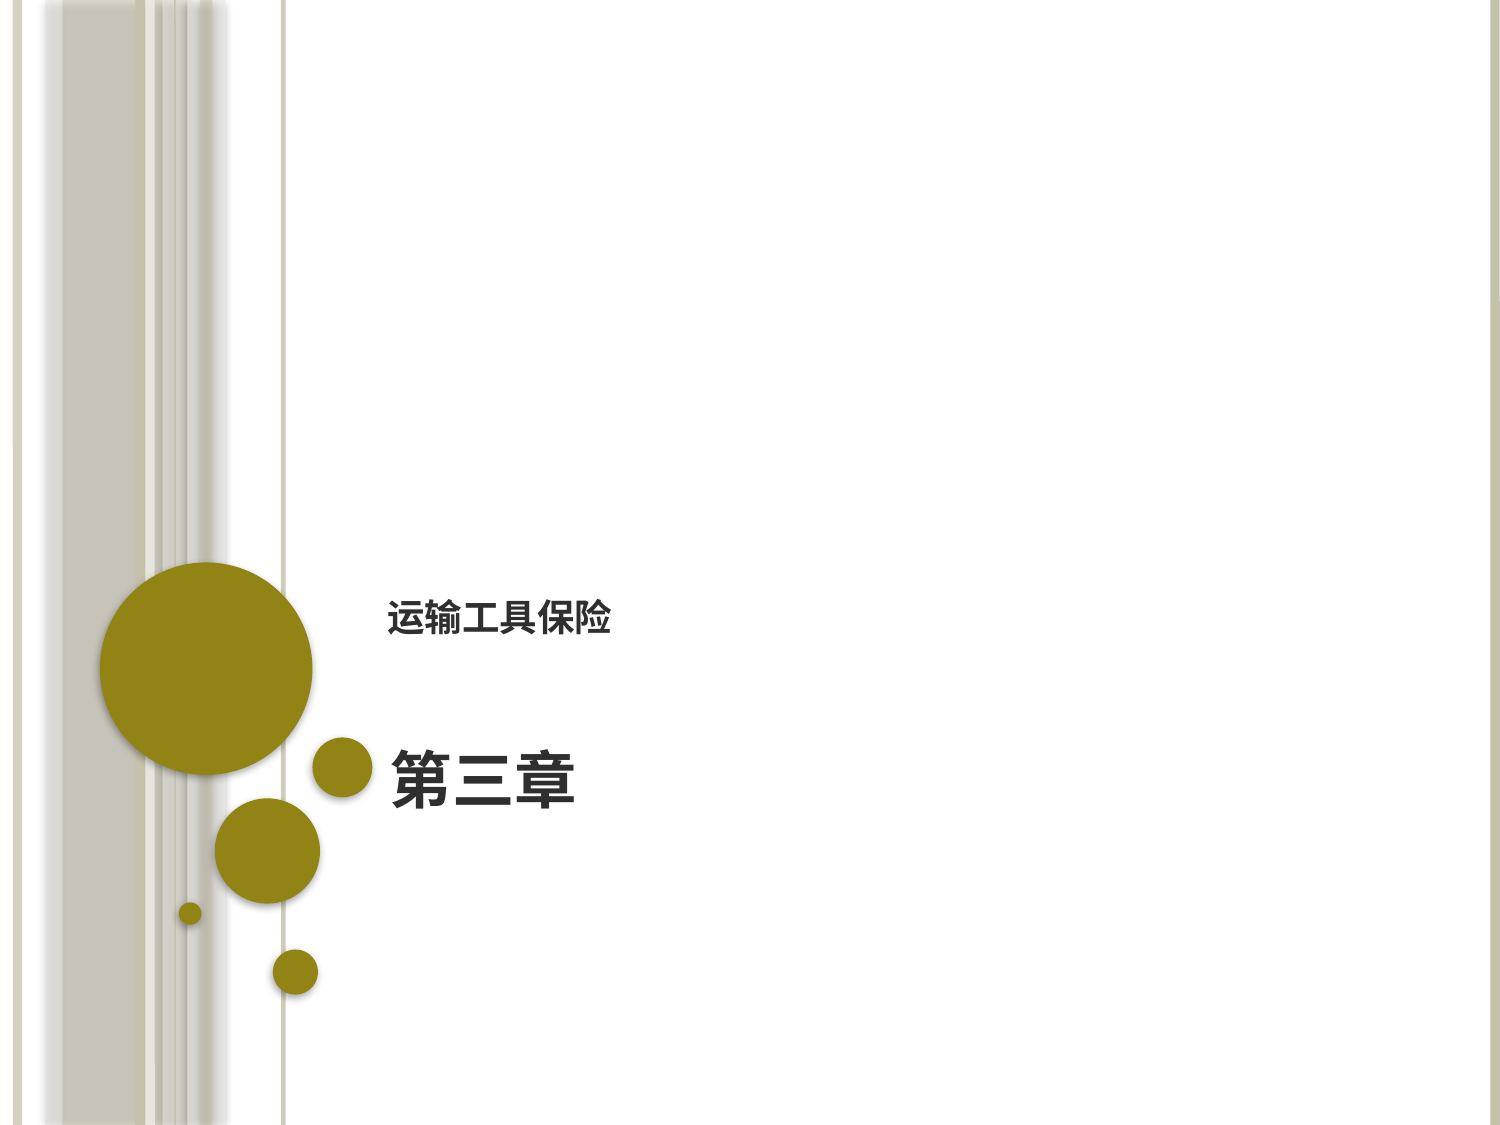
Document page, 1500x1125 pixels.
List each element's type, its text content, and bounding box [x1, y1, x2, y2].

subtitle 运输工具保险 [371, 585, 1298, 899]
title 第三章 [375, 512, 1388, 824]
